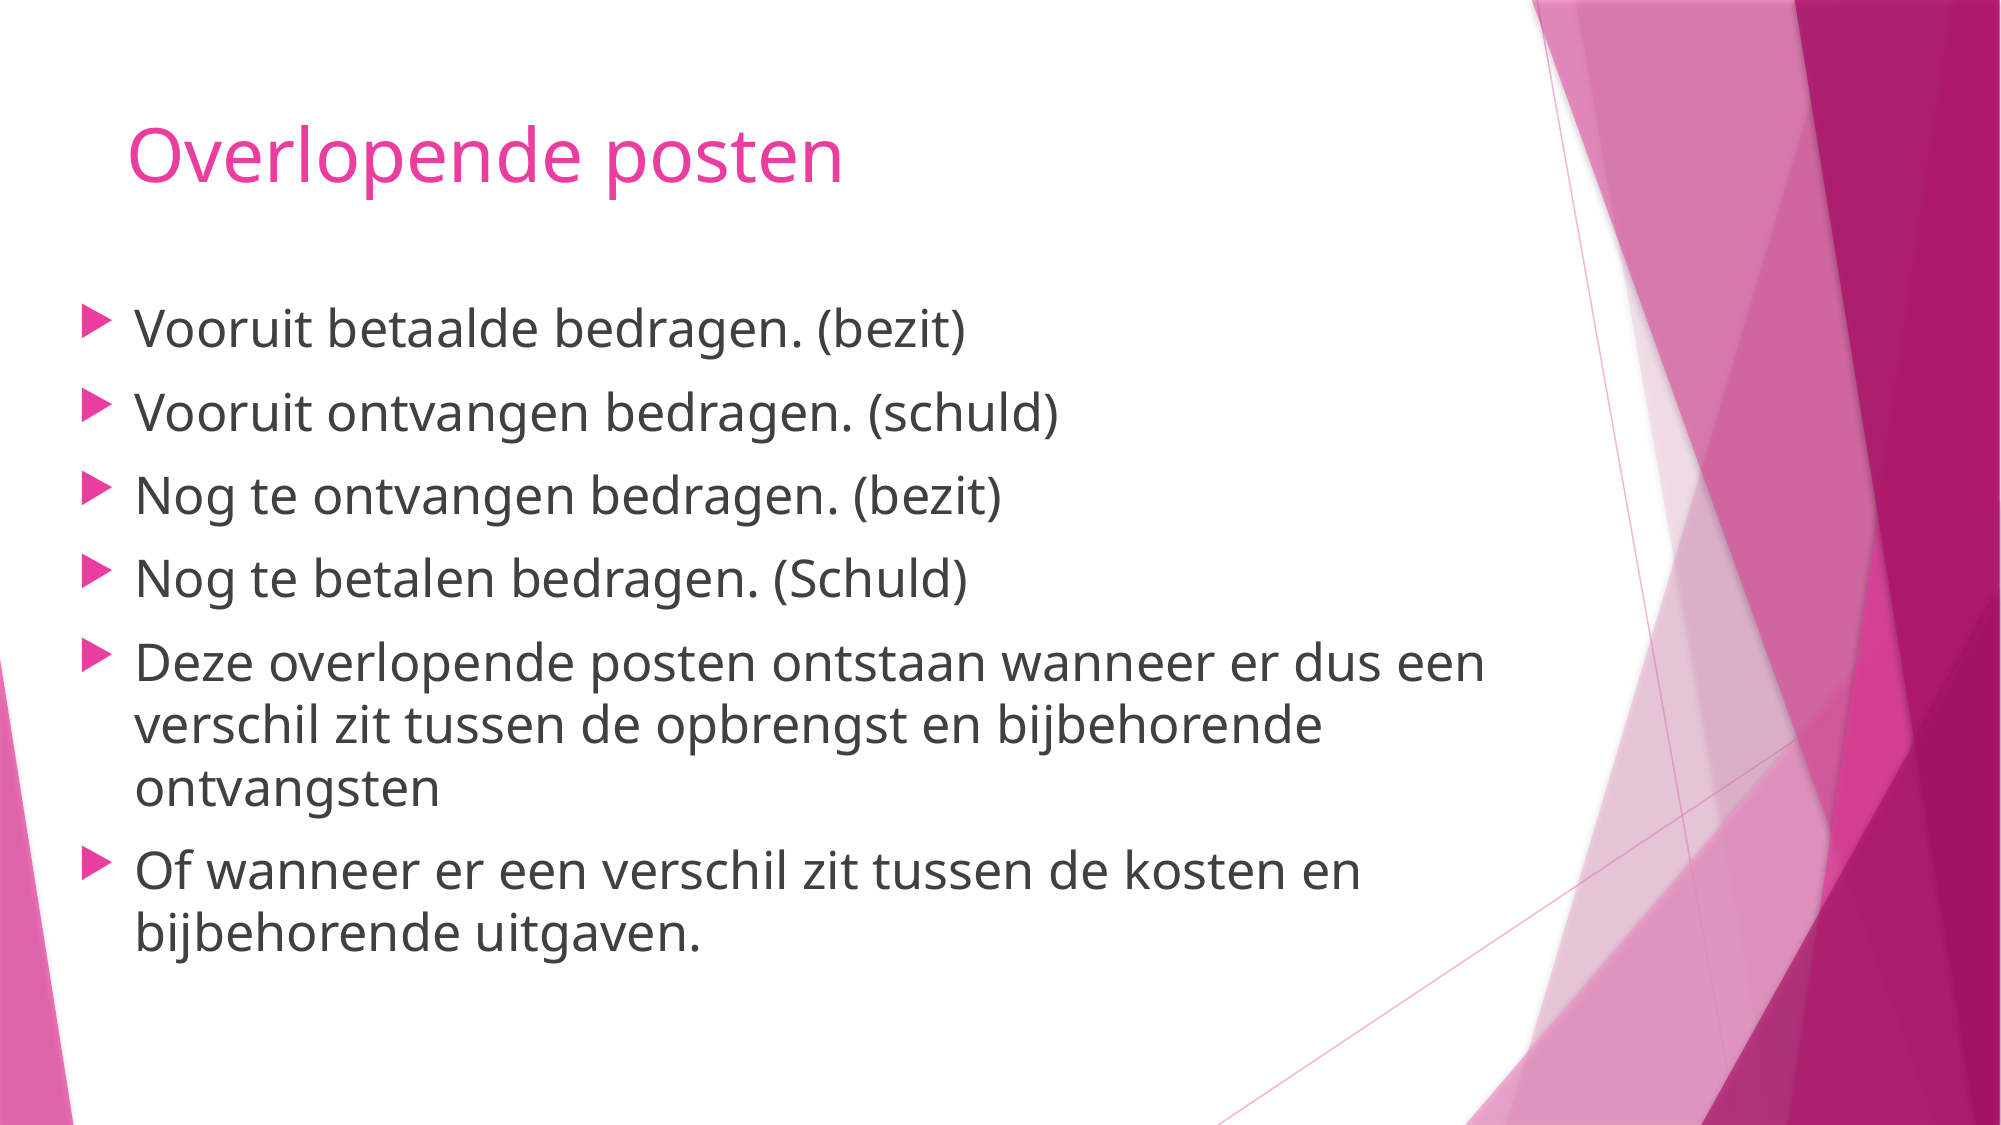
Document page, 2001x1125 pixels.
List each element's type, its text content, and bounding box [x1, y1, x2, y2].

title Overlopende posten [111, 99, 1522, 288]
list Vooruit betaalde bedragen. (bezit) Vooruit ontvangen bedragen. (schuld) Nog te ontvangen bedragen. (bezit) Nog te betalen bedragen. (Schuld) Deze overlopende posten ontstaan wanneer er dus een verschil zit tussen de opbrengst en bijbehorende ontvangsten Of wanneer er een verschil zit tussen de kosten en bijbehorende uitgaven. [63, 288, 1522, 991]
